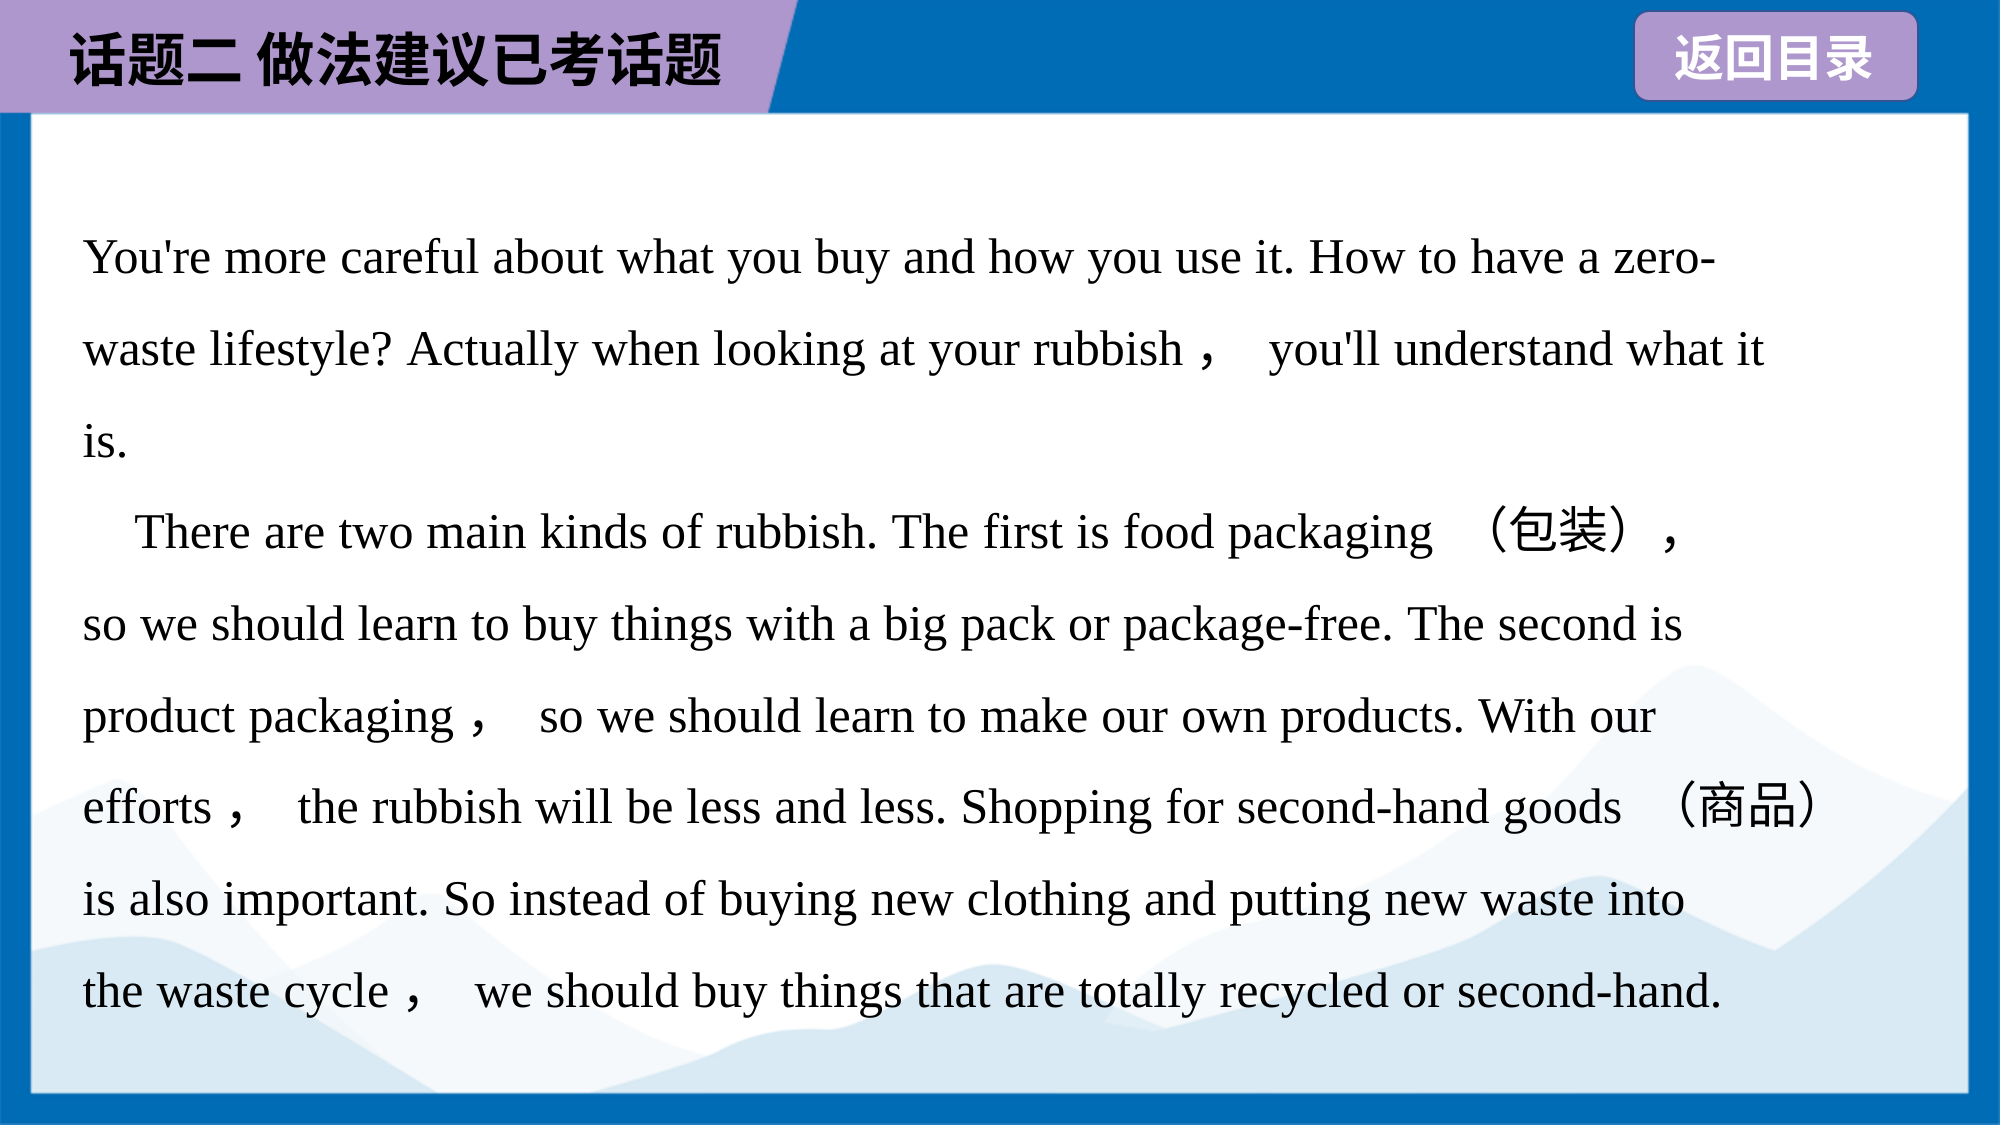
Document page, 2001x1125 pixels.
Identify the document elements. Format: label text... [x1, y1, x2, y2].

picture [0, 0, 2000, 1125]
text_box You're more careful about what you buy and how you use it. How to have a zero- waste lifestyle? Actually when looking at your rubbish， you'll understand what it is. There are two main kinds of rubbish. The first is food packaging （包装）， so we should learn to buy things with a big pack or package-free. The second is product packaging， so we should learn to make our own products. With our efforts， the rubbish will be less and less. Shopping for second-hand goods （商品） is also important. So instead of buying new clothing and putting new waste into the waste cycle， we should buy things that are totally recycled or second-hand. [82, 192, 1917, 1018]
